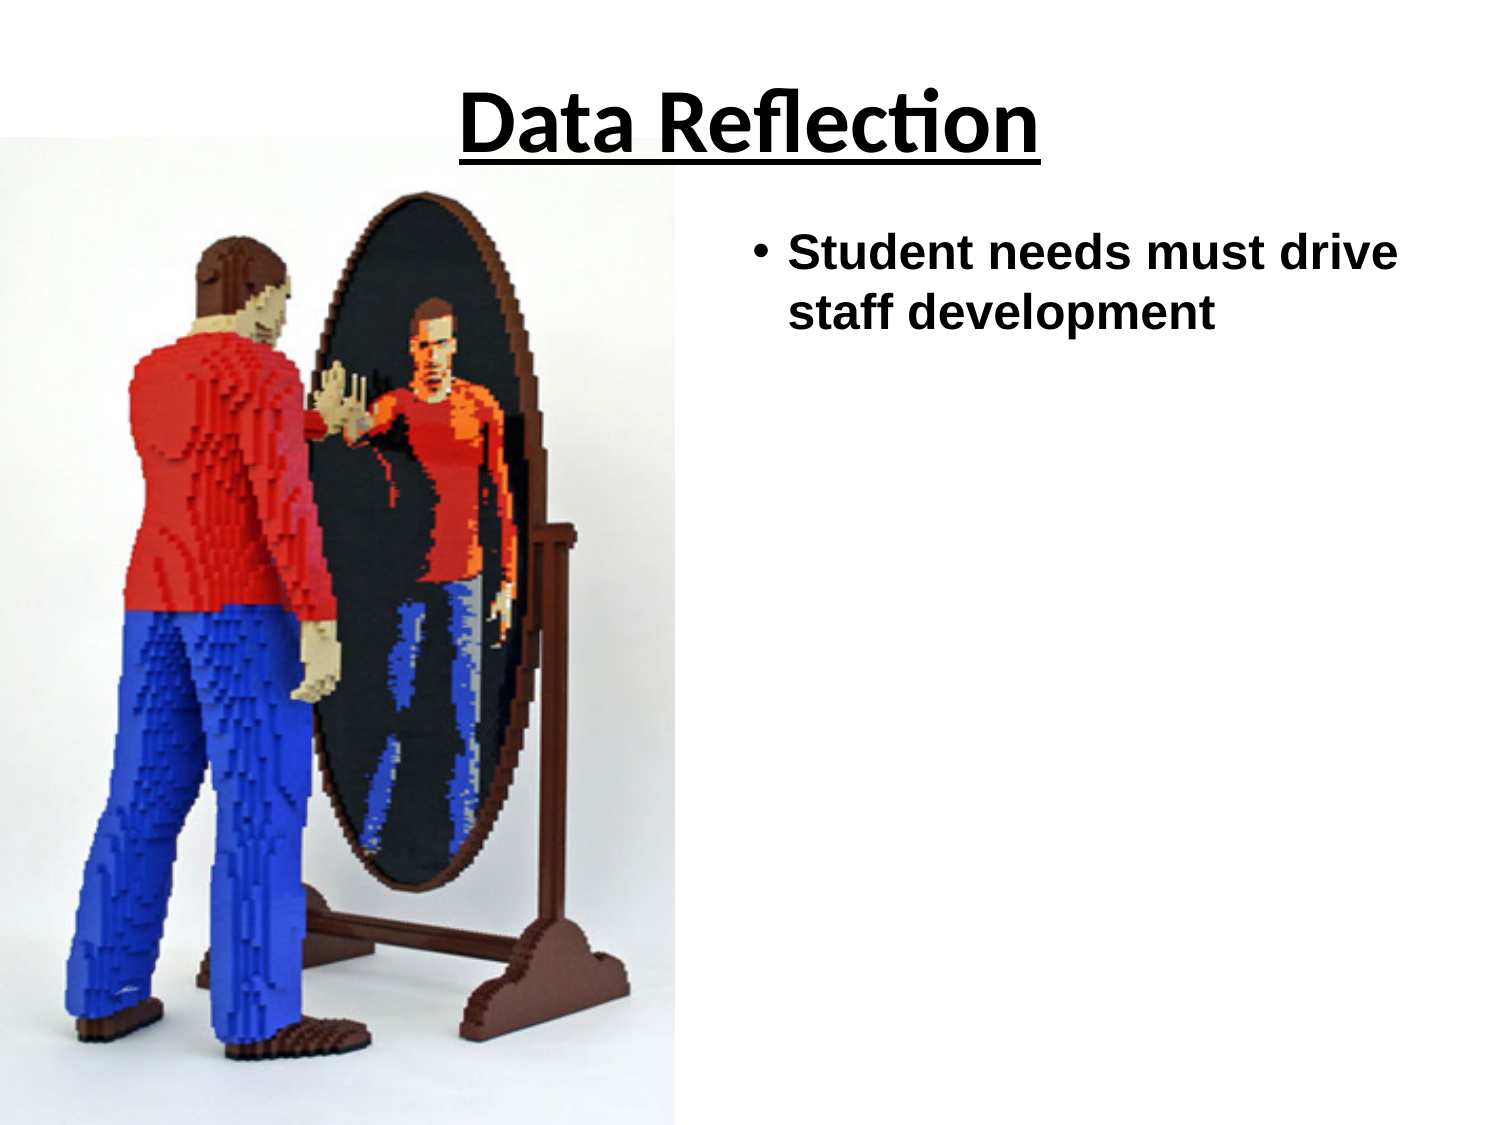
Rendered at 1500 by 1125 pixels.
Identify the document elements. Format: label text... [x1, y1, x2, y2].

picture [0, 137, 676, 1125]
title Data Reflection [74, 44, 1426, 188]
text_box Student needs must drive staff development [737, 212, 1450, 348]
